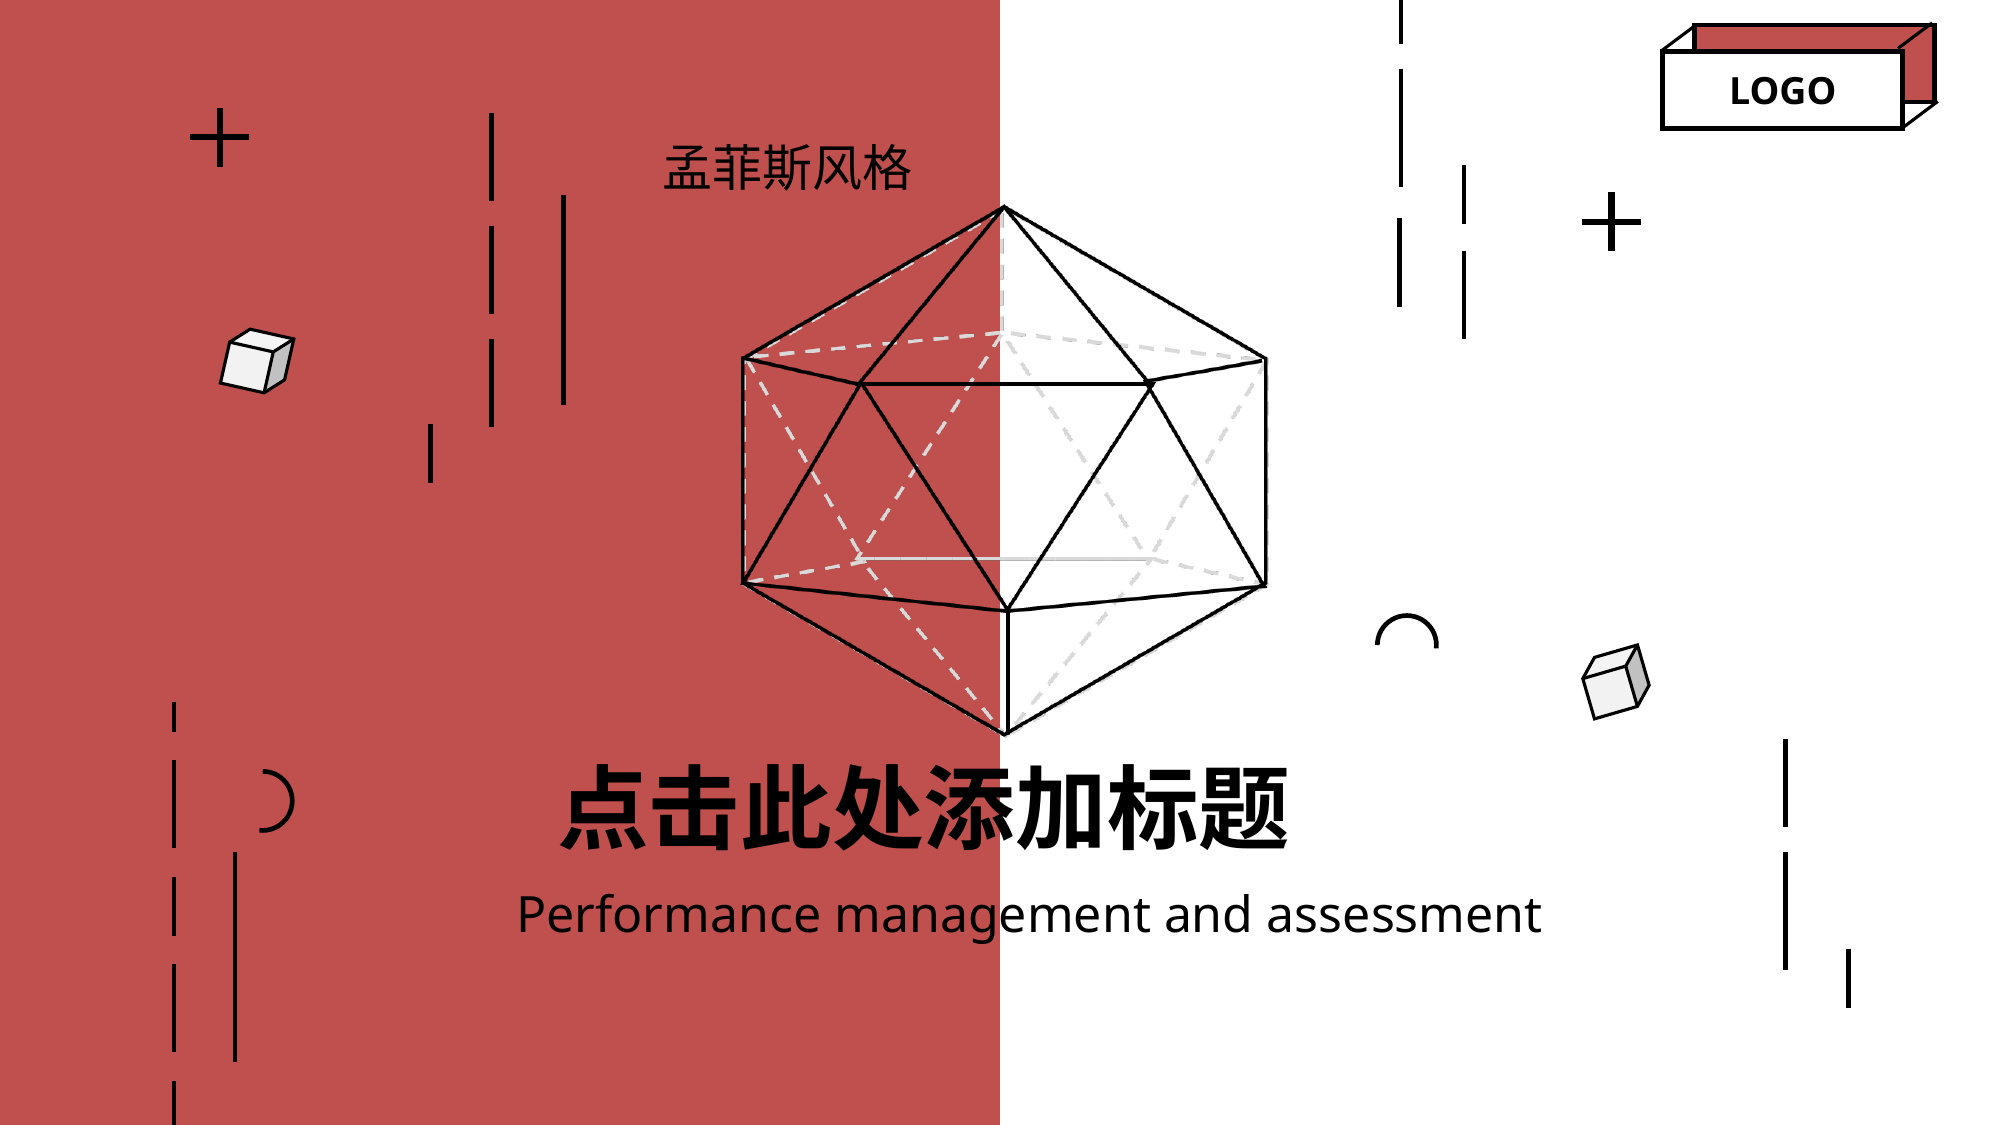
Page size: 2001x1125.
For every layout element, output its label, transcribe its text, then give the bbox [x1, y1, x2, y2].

text_box 点击此处添加标题 [542, 743, 1458, 869]
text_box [234, 331, 289, 350]
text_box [190, 107, 250, 167]
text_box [1581, 192, 1641, 252]
text_box [259, 770, 293, 831]
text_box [1660, 22, 1938, 129]
text_box [1581, 643, 1651, 721]
text_box [1376, 614, 1437, 649]
text_box Performance management and assessment [501, 875, 1559, 950]
text_box [219, 328, 296, 394]
text_box [0, 0, 1001, 1125]
text_box 孟菲斯风格 [647, 128, 1352, 204]
picture [738, 203, 1270, 739]
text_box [1586, 648, 1634, 676]
